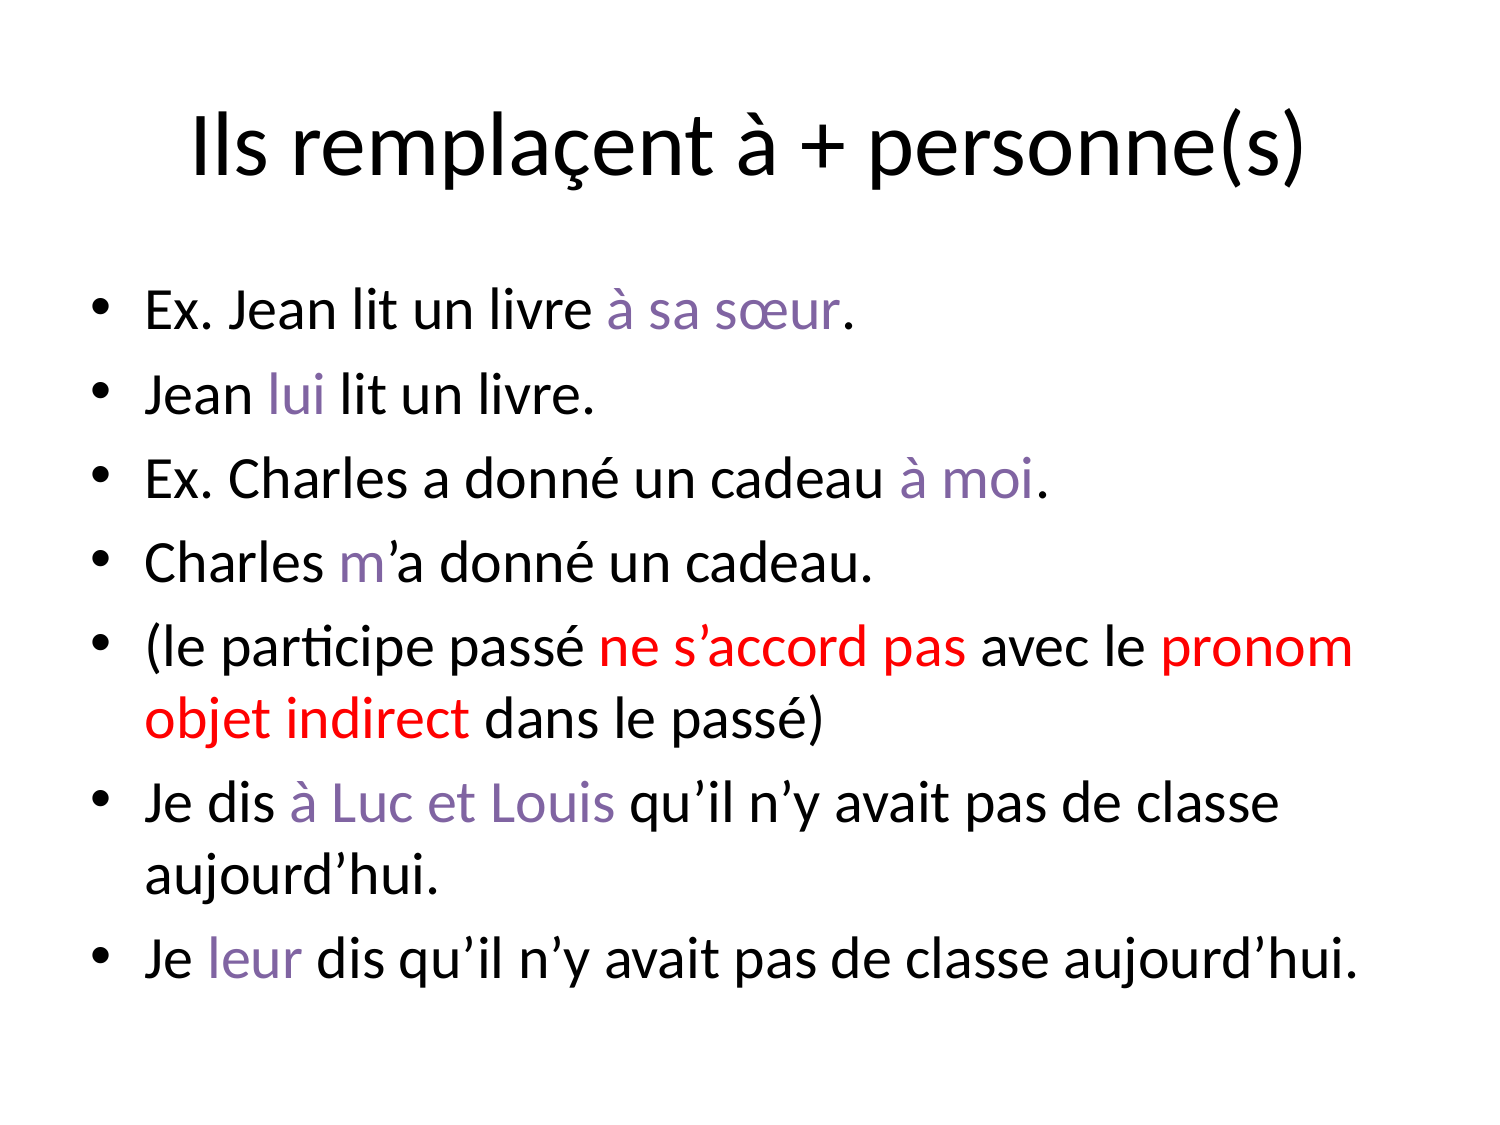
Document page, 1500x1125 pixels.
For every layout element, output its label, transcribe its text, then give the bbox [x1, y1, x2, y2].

title Ils remplaçent à + personne(s) [75, 45, 1425, 233]
list Ex. Jean lit un livre à sa sœur. Jean lui lit un livre. Ex. Charles a donné un cadeau à moi. Charles m’a donné un cadeau. (le participe passé ne s’accord pas avec le pronom objet indirect dans le passé) Je dis à Luc et Louis qu’il n’y avait pas de classe aujourd’hui. Je leur dis qu’il n’y avait pas de classe aujourd’hui. [75, 262, 1425, 1005]
